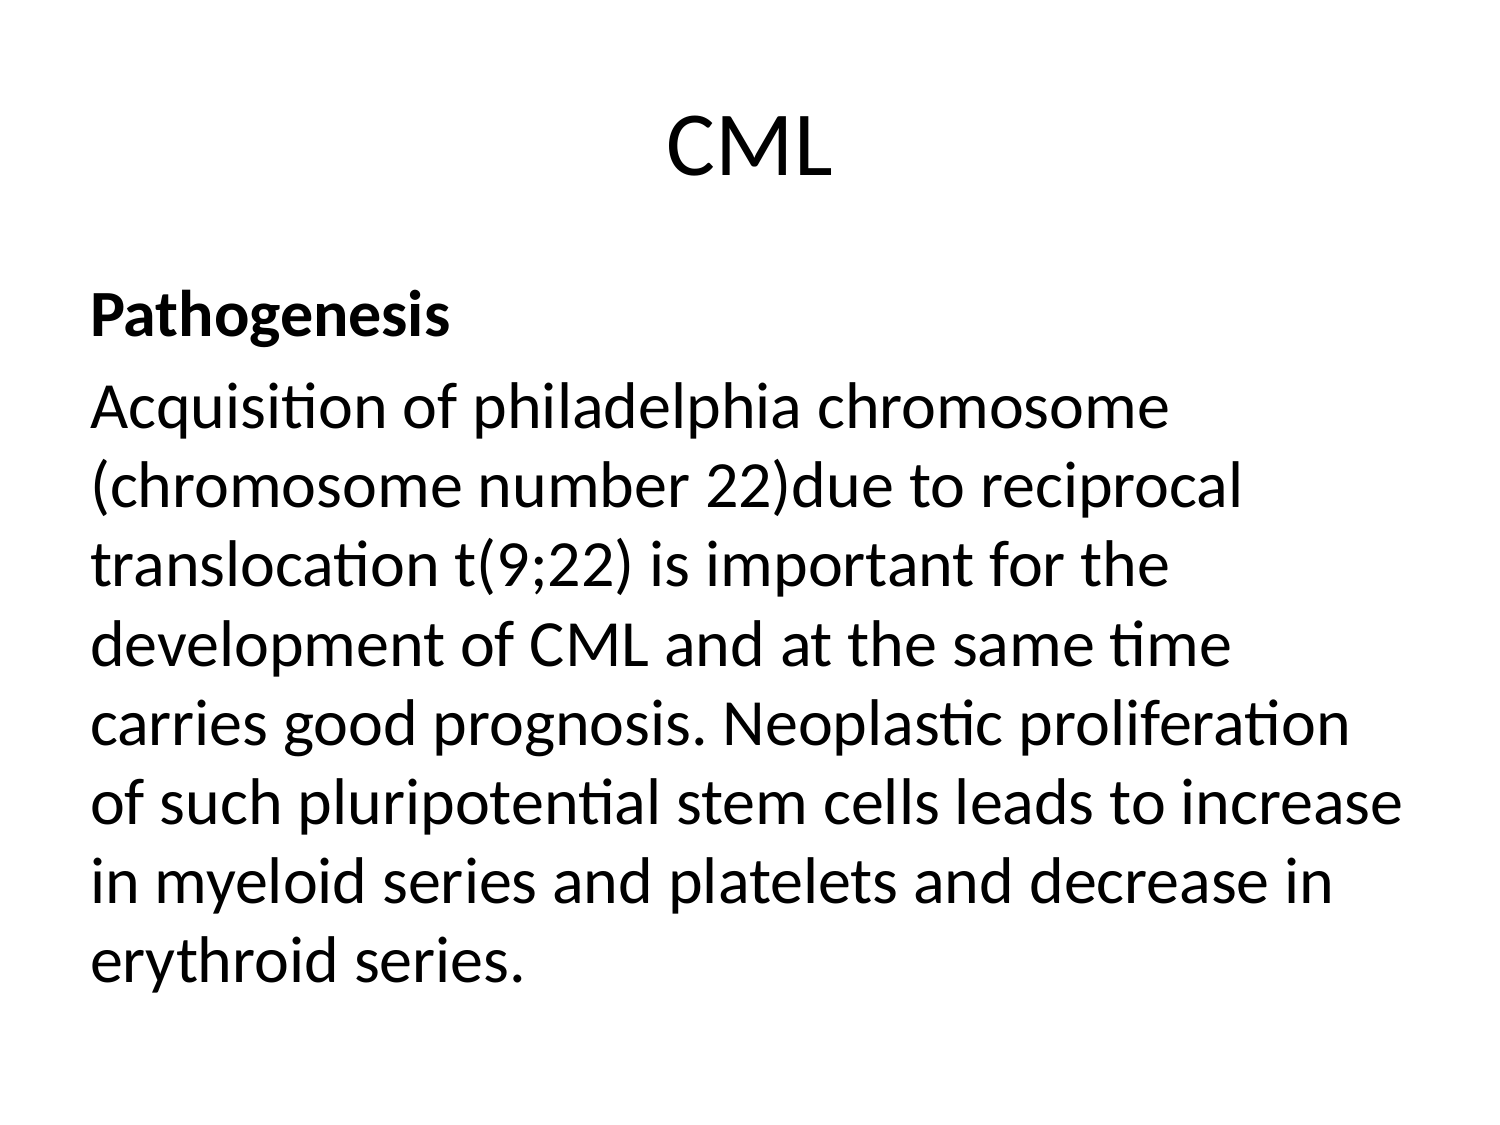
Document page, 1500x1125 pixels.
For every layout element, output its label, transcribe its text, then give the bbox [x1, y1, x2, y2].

list Pathogenesis Acquisition of philadelphia chromosome (chromosome number 22)due to reciprocal translocation t(9;22) is important for the development of CML and at the same time carries good prognosis. Neoplastic proliferation of such pluripotential stem cells leads to increase in myeloid series and platelets and decrease in erythroid series. [75, 262, 1425, 1005]
title CML [75, 45, 1425, 233]
